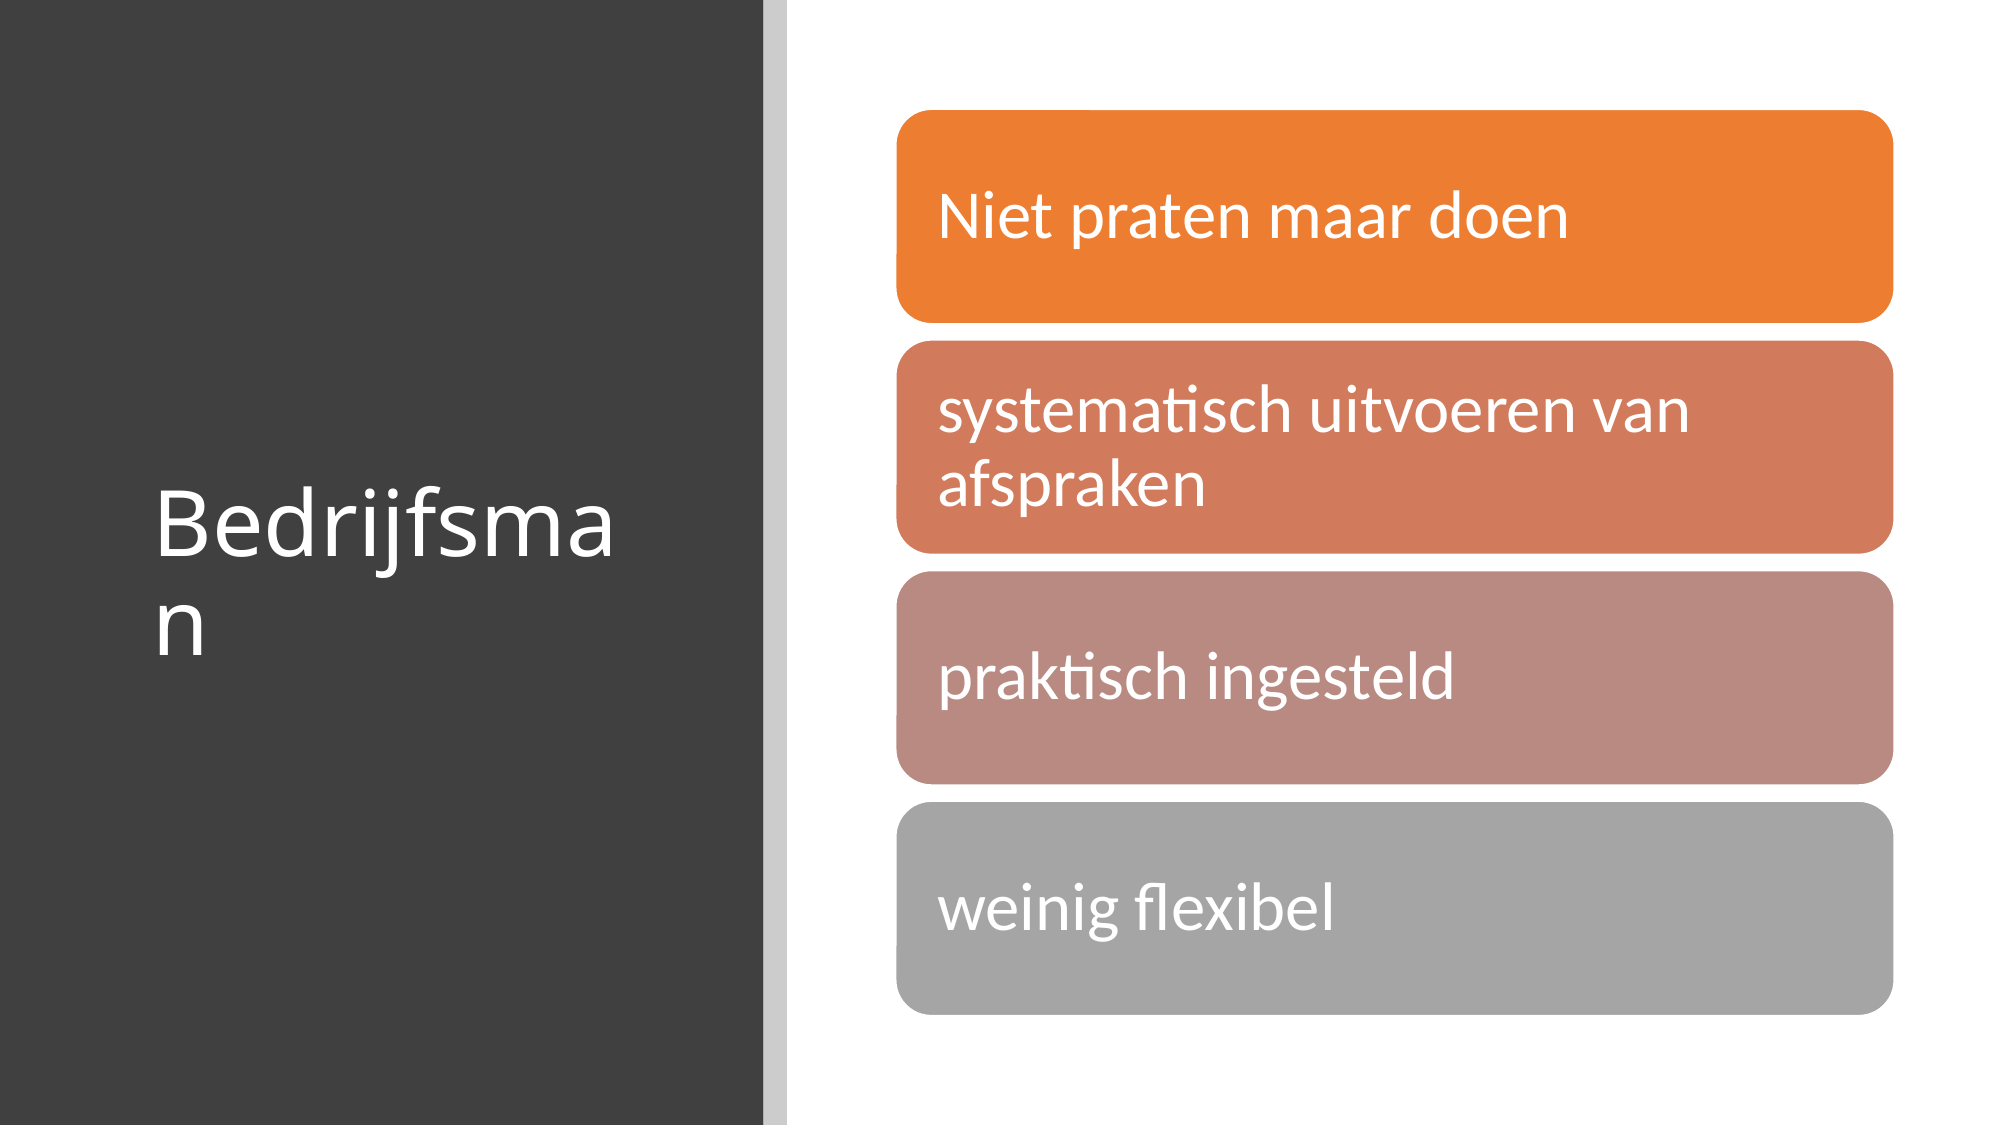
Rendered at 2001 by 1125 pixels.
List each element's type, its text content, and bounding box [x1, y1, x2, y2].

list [895, 105, 1895, 1020]
text_box [762, 0, 788, 1125]
text_box [0, 0, 762, 1125]
title Bedrijfsman [137, 133, 685, 1020]
